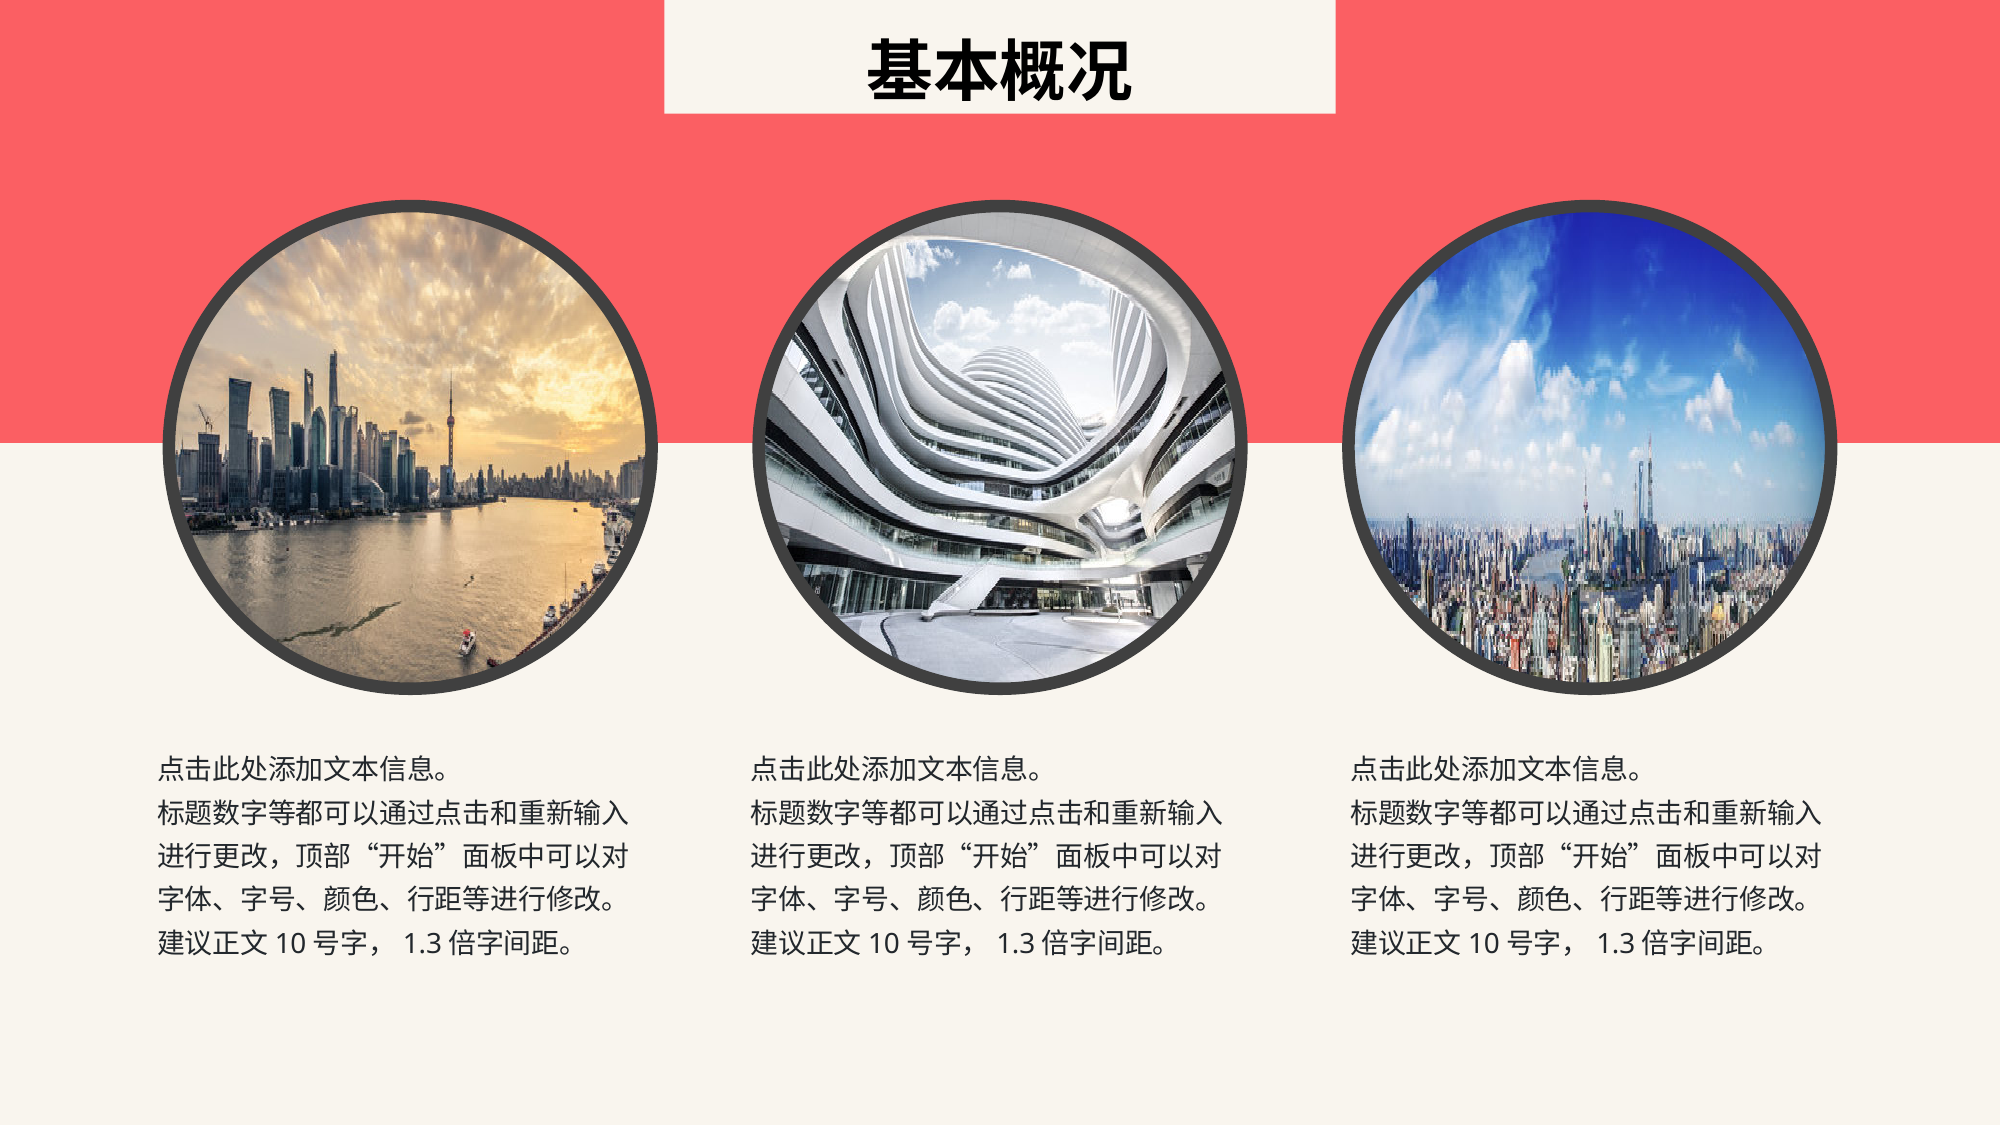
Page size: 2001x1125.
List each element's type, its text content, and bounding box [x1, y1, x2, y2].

text_box [758, 206, 1242, 689]
text_box 点击此处添加文本信息。 标题数字等都可以通过点击和重新输入进行更改，顶部“开始”面板中可以对字体、字号、颜色、行距等进行修改。建议正文10号字，1.3倍字间距。 [142, 734, 665, 967]
text_box 点击此处添加文本信息。 标题数字等都可以通过点击和重新输入进行更改，顶部“开始”面板中可以对字体、字号、颜色、行距等进行修改。建议正文10号字，1.3倍字间距。 [735, 734, 1258, 967]
text_box 点击此处添加文本信息。 标题数字等都可以通过点击和重新输入进行更改，顶部“开始”面板中可以对字体、字号、颜色、行距等进行修改。建议正文10号字，1.3倍字间距。 [1335, 734, 1858, 967]
text_box [1348, 206, 1832, 689]
list 基本概况 [664, 0, 1336, 114]
text_box [168, 206, 652, 689]
